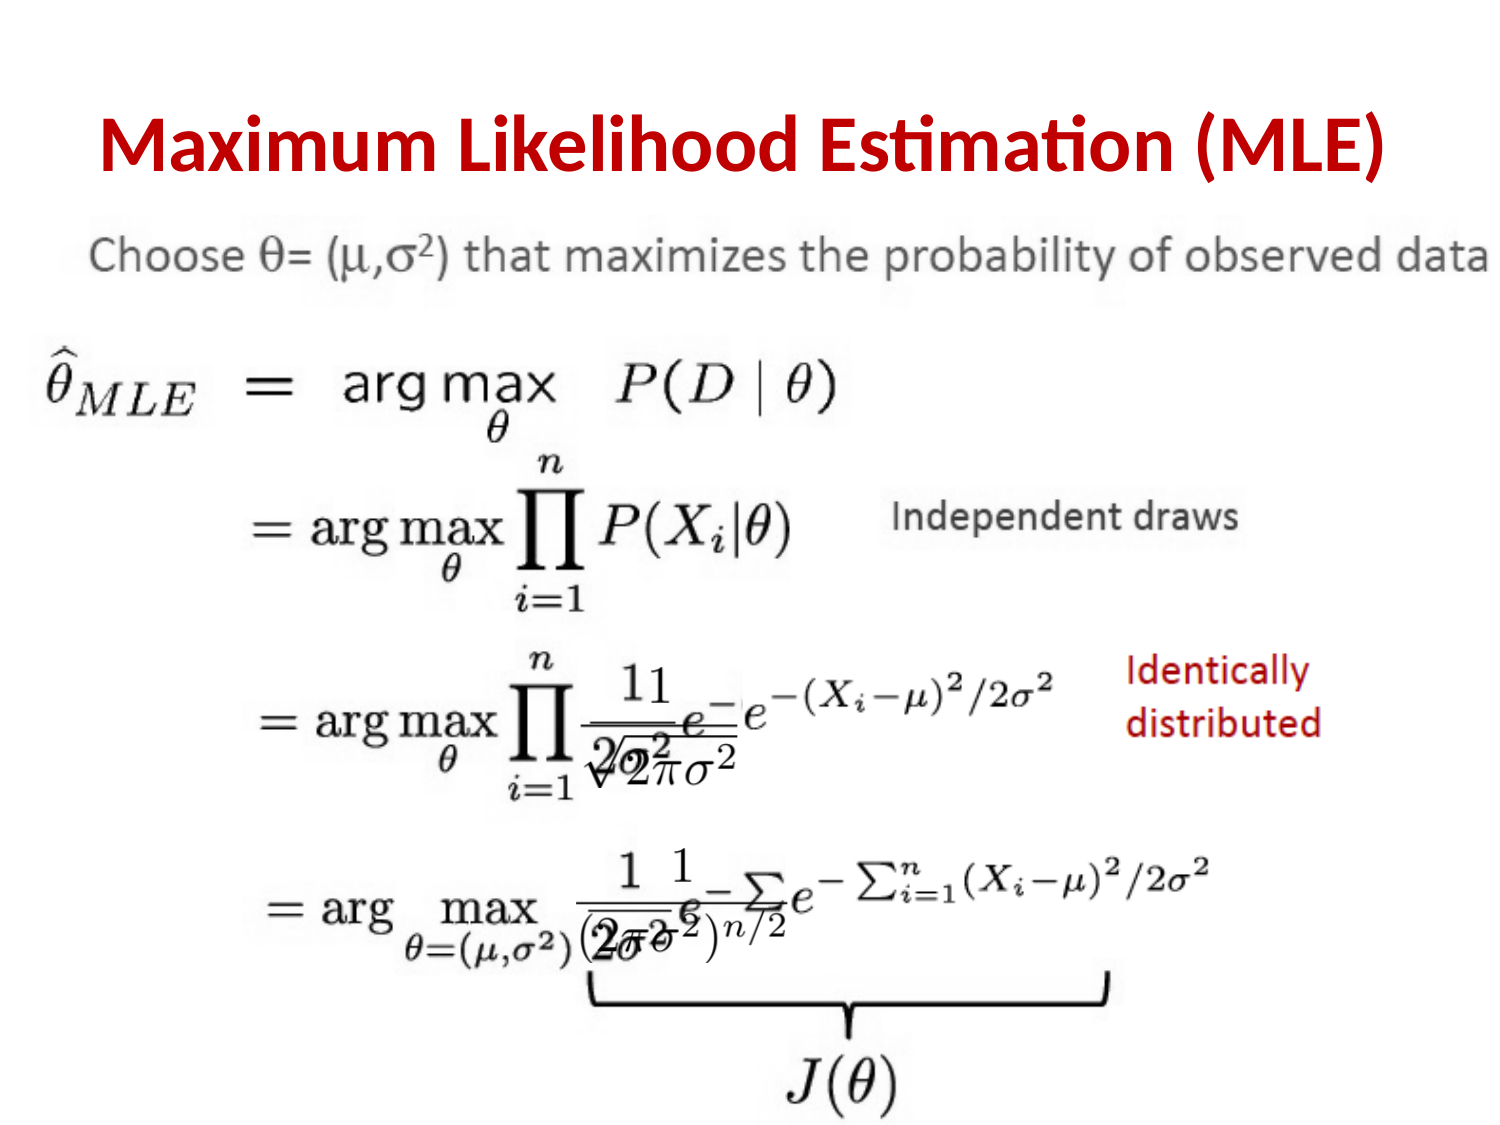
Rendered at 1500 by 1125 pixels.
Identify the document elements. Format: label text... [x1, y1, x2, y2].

picture [0, 215, 1500, 1125]
title Maximum Likelihood Estimation (MLE) [50, 45, 1438, 213]
